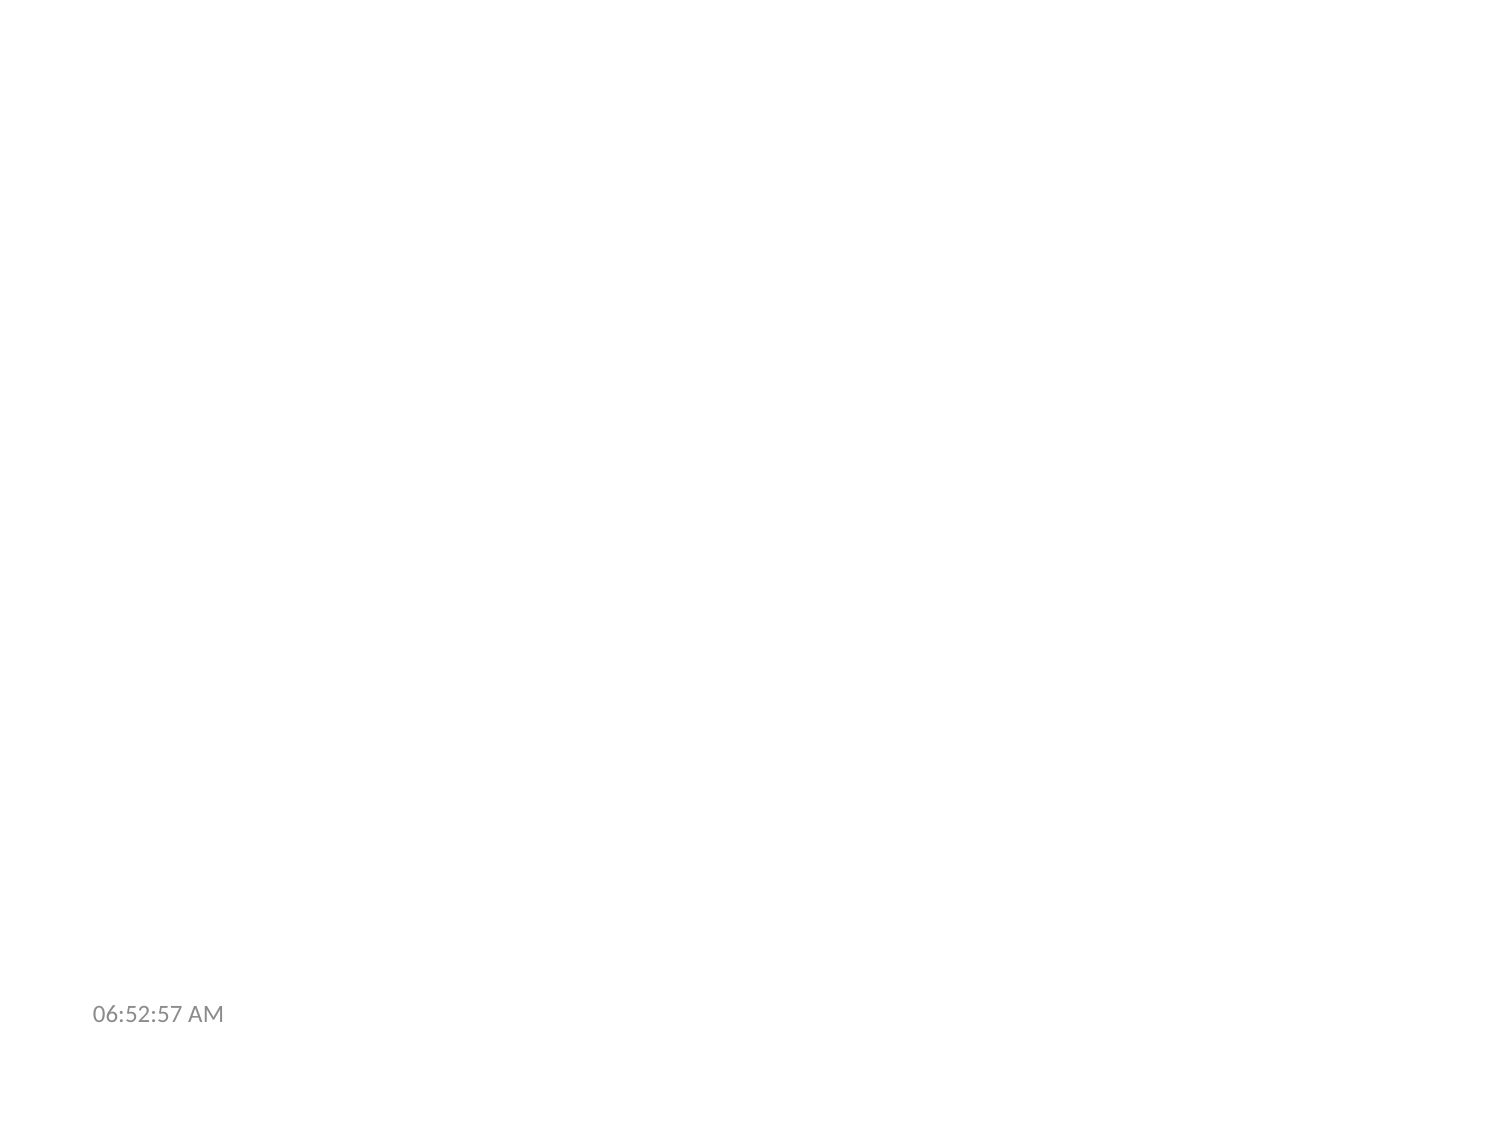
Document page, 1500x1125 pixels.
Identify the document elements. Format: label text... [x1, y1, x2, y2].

text_box 3:35:09 PM [77, 982, 428, 1043]
